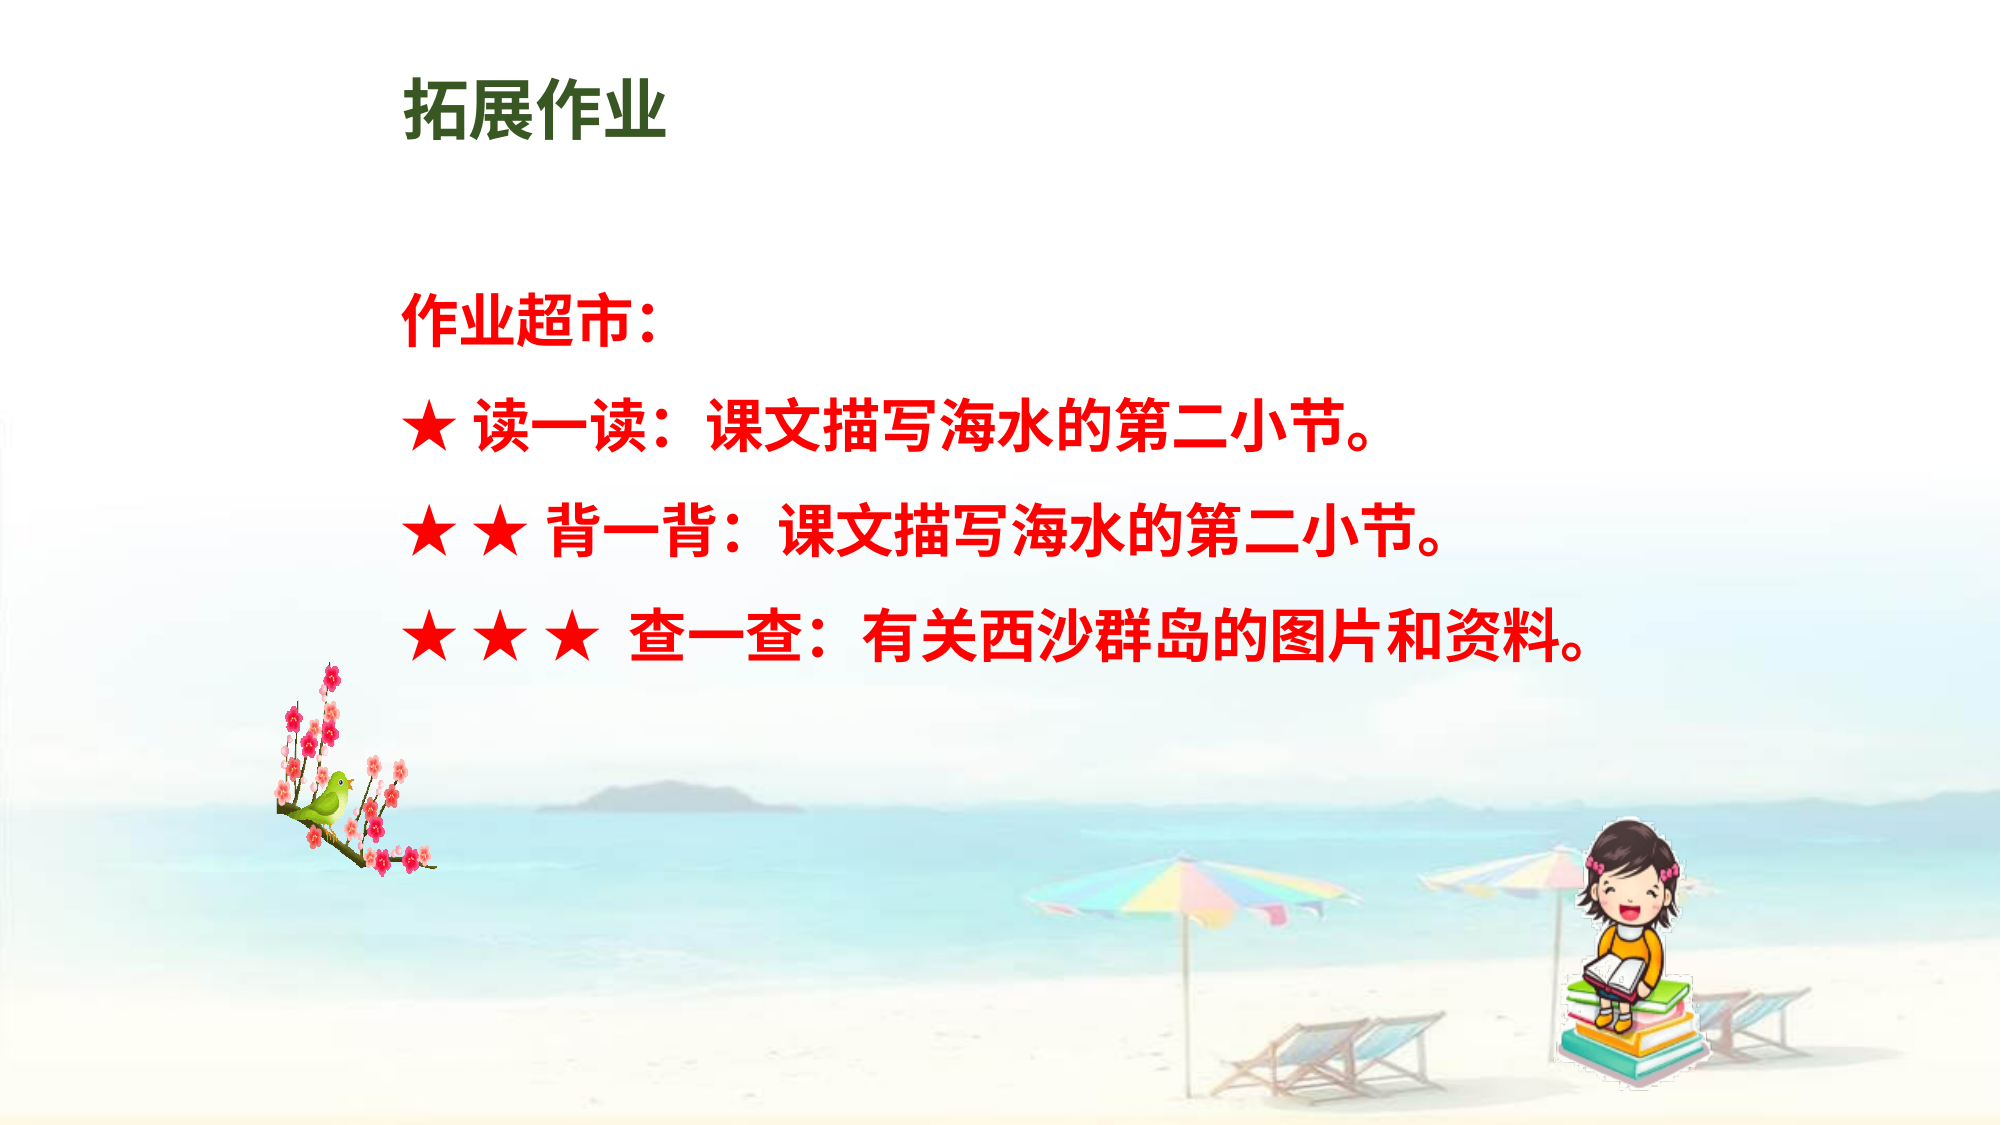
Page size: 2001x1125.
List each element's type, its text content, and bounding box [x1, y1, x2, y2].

text_box 作业超市： ★读一读：课文描写海水的第二小节。 ★ ★背一背：课文描写海水的第二小节。 ★ ★ ★ 查一查：有关西沙群岛的图片和资料。 [385, 241, 1646, 676]
picture [0, 0, 2000, 1125]
text_box 拓展作业 [387, 60, 684, 156]
